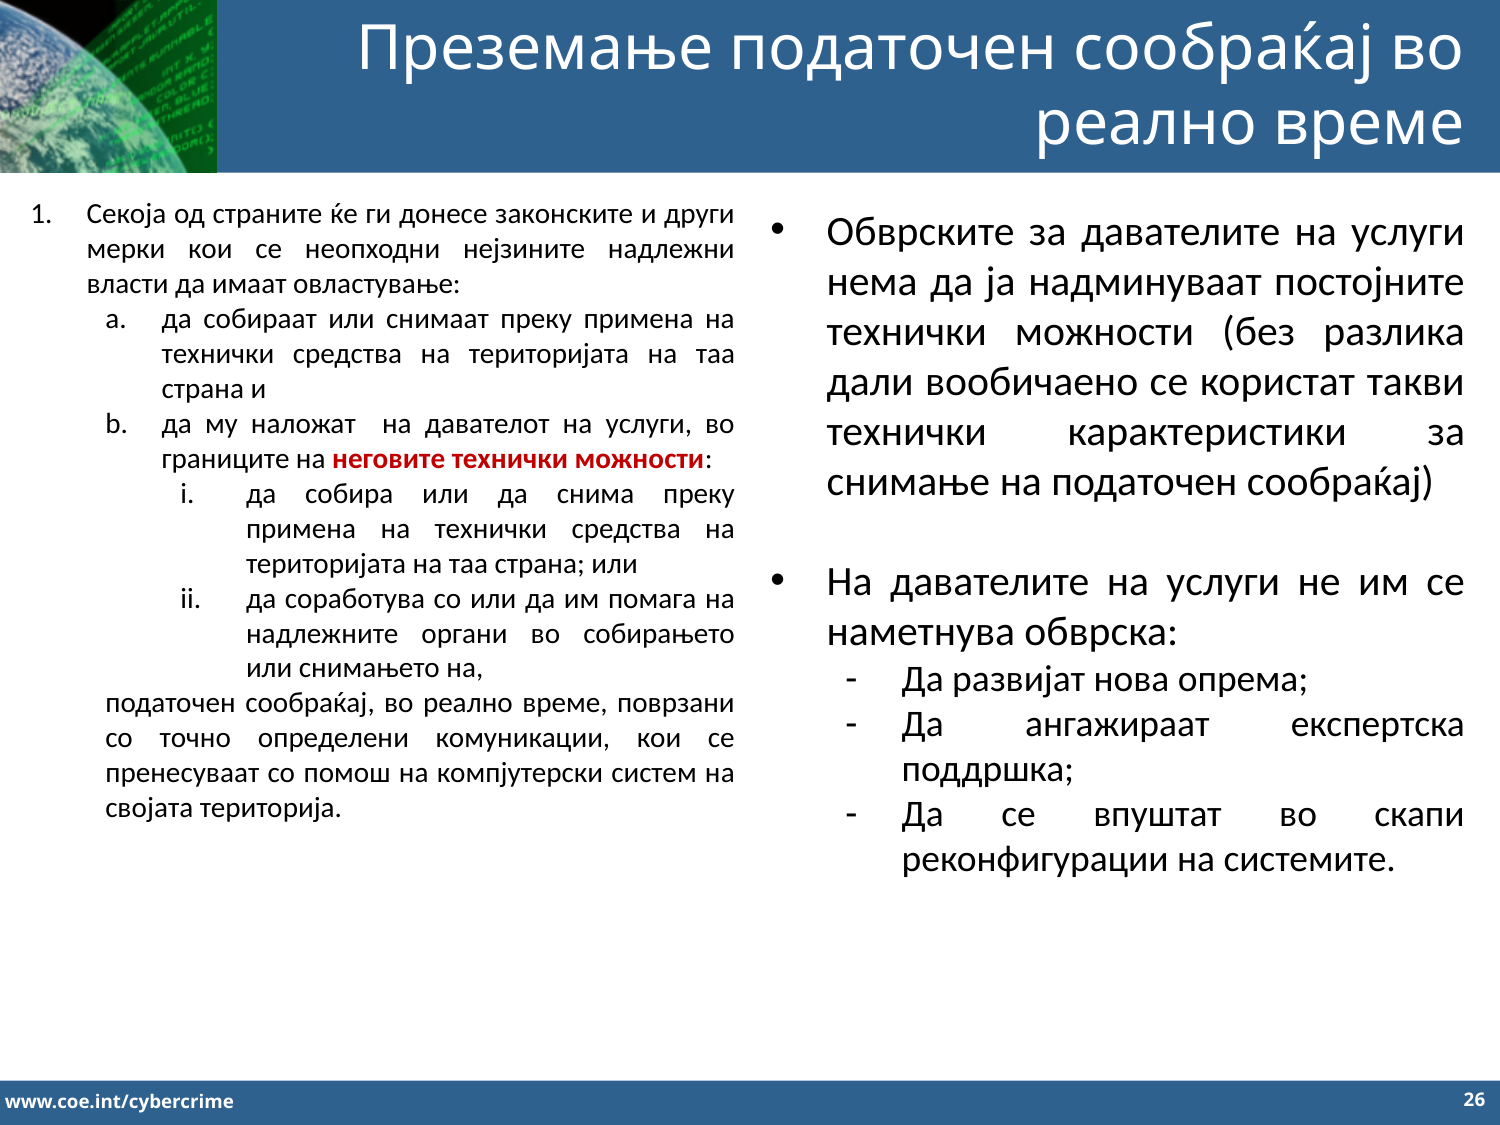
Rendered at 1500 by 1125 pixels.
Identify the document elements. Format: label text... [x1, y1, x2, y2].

text_box Обврските за давателите на услуги нема да ја надминуваат постојните технички можности (без разлика дали вообичаено се користат такви технички карактеристики за снимање на податочен сообраќај) На давателите на услуги не им се наметнува обврска: Да развијат нова опрема; Да ангажираат експертска поддршка; Да се впуштат во скапи реконфигурации на системите. [755, 196, 1480, 887]
text_box Секоја од страните ќе ги донесе законските и други мерки кои се неопходни нејзините надлежни власти да имаат овластување: да собираат или снимаат преку примена на технички средства на територијата на таа страна и да му наложат на давателот на услуги, во границите на неговите технички можности: да собира или да снима преку примена на технички средства на територијата на таа страна; или да соработува со или да им помага на надлежните органи во собирањето или снимањето на, податочен сообраќај, во реално време, поврзани со точно определени комуникации, кои се пренесуваат со помош на компјутерски систем на својата територија. [15, 186, 750, 831]
picture [0, 0, 217, 173]
text_box Преземање податочен сообраќај во реално време [227, 0, 1480, 165]
